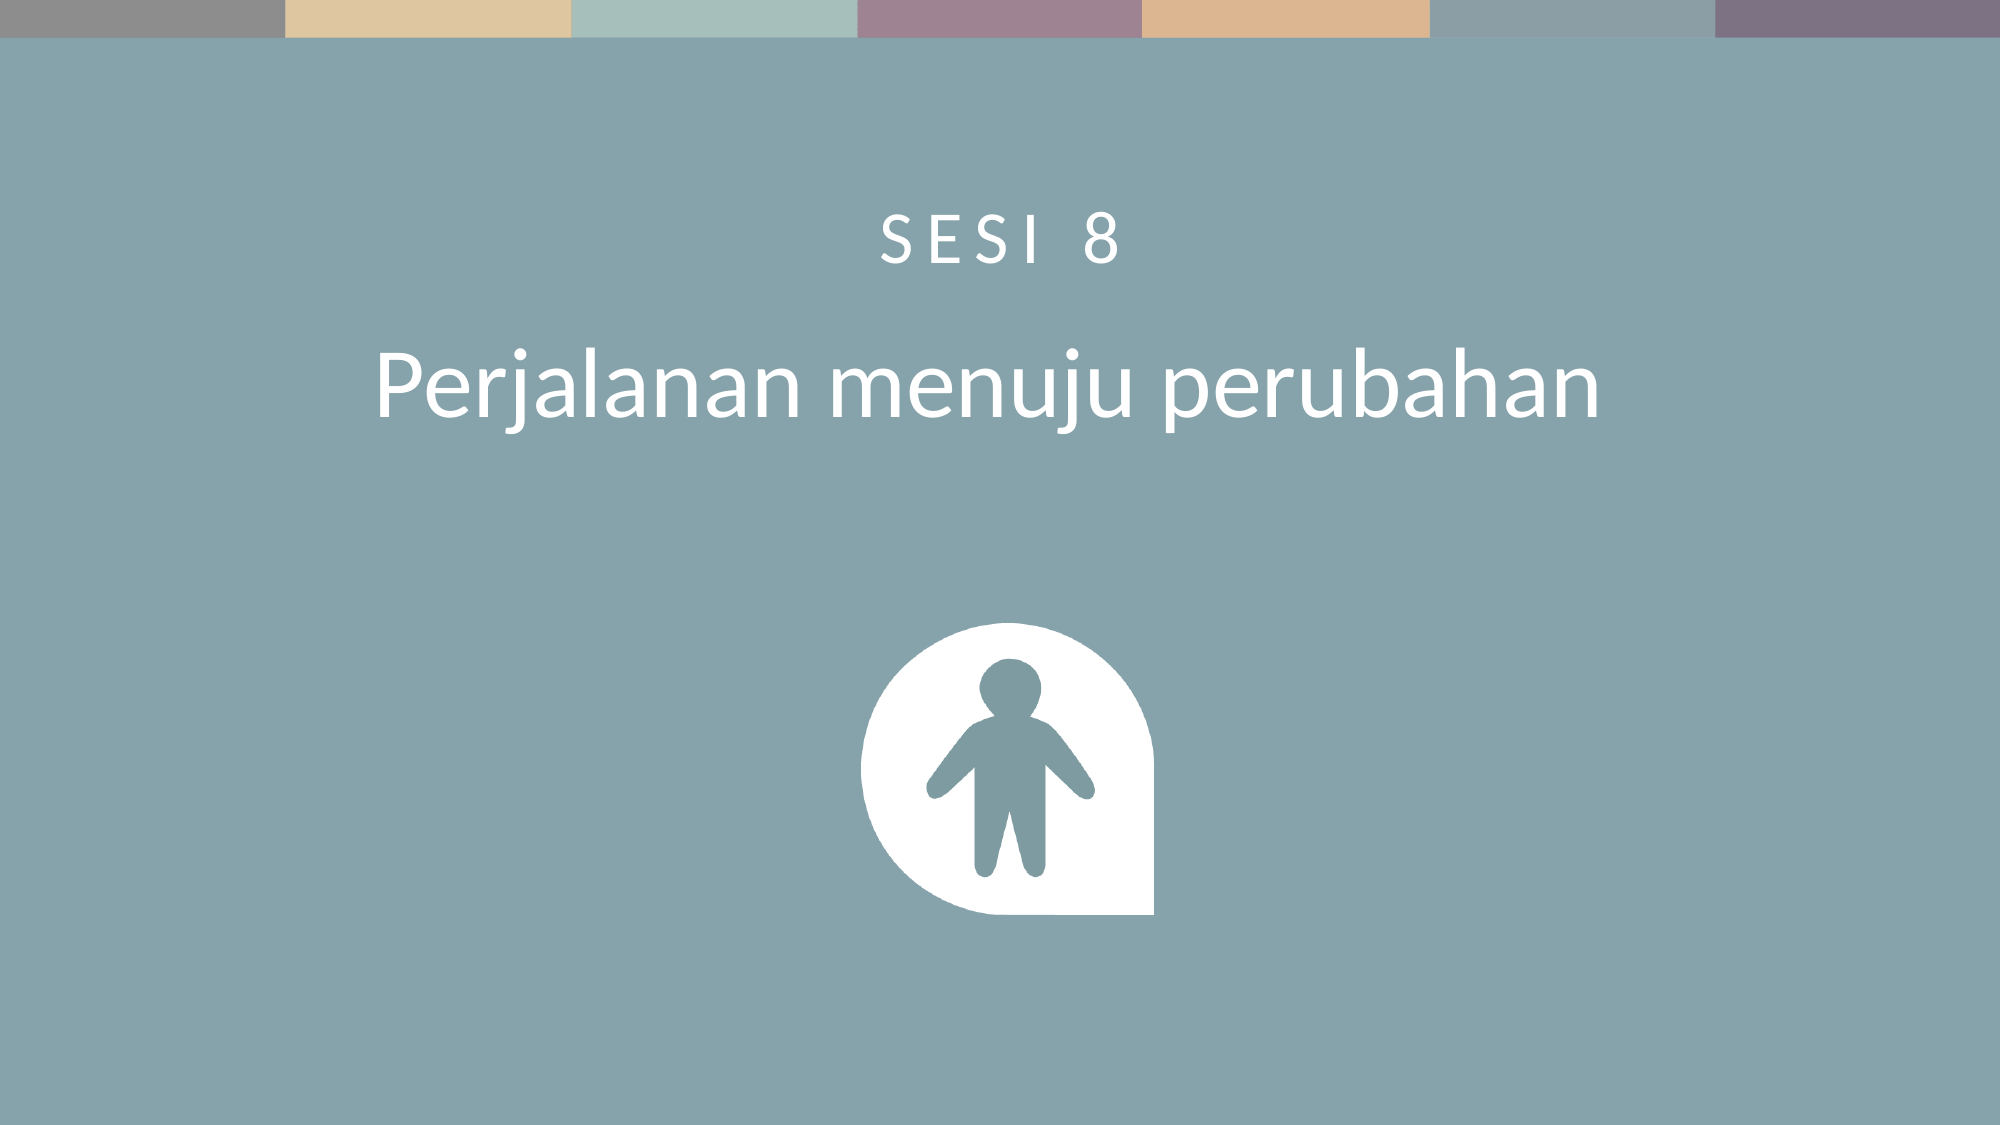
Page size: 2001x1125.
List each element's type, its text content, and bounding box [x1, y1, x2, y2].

picture [0, 0, 2000, 38]
picture [861, 622, 1154, 915]
text_box SESI 8 Perjalanan menuju perubahan [0, 135, 2000, 446]
